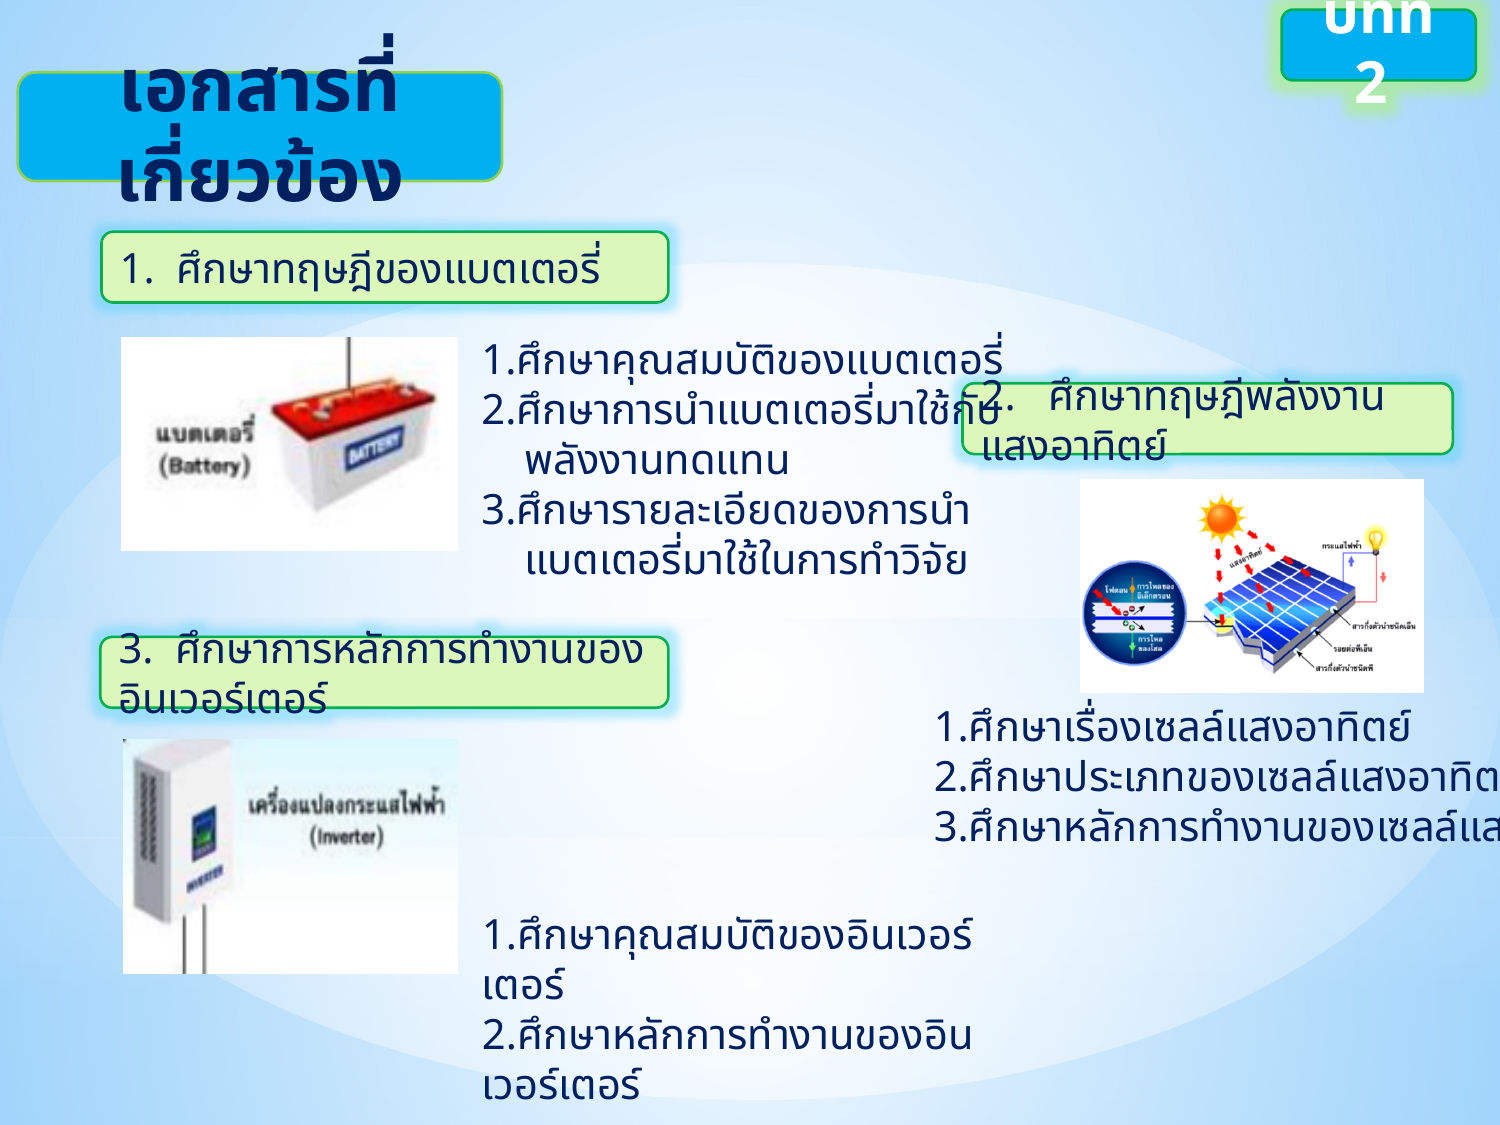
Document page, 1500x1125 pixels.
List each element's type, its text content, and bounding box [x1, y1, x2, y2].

text_box 1. ศึกษาทฤษฎีของแบตเตอรี่ [100, 230, 670, 304]
picture [1080, 479, 1424, 693]
text_box เอกสารที่เกี่ยวข้อง [16, 70, 504, 183]
picture [121, 337, 458, 551]
text_box 3. ศึกษาการหลักการทำงานของอินเวอร์เตอร์ [98, 635, 670, 710]
picture [123, 739, 459, 974]
text_box บทที่ 2 [1280, 8, 1478, 82]
text_box 1.ศึกษาคุณสมบัติของอินเวอร์เตอร์ 2.ศึกษาหลักการทำงานของอินเวอร์เตอร์ [466, 900, 1010, 1088]
title 1.ศึกษาคุณสมบัติของแบตเตอรี่ 2.ศึกษาการนำแบตเตอรี่มาใช้กับ พลังงานทดแทน 3.ศึกษารายละเอียดของการนำ แบตเตอรี่มาใช้ในการทำวิจัย [466, 324, 1500, 513]
text_box 1.ศึกษาเรื่องเซลล์แสงอาทิตย์ 2.ศึกษาประเภทของเซลล์แสงอาทิตย์ 3.ศึกษาหลักการทำงานของเซลล์แสงอาทิตย์ [918, 692, 1500, 880]
